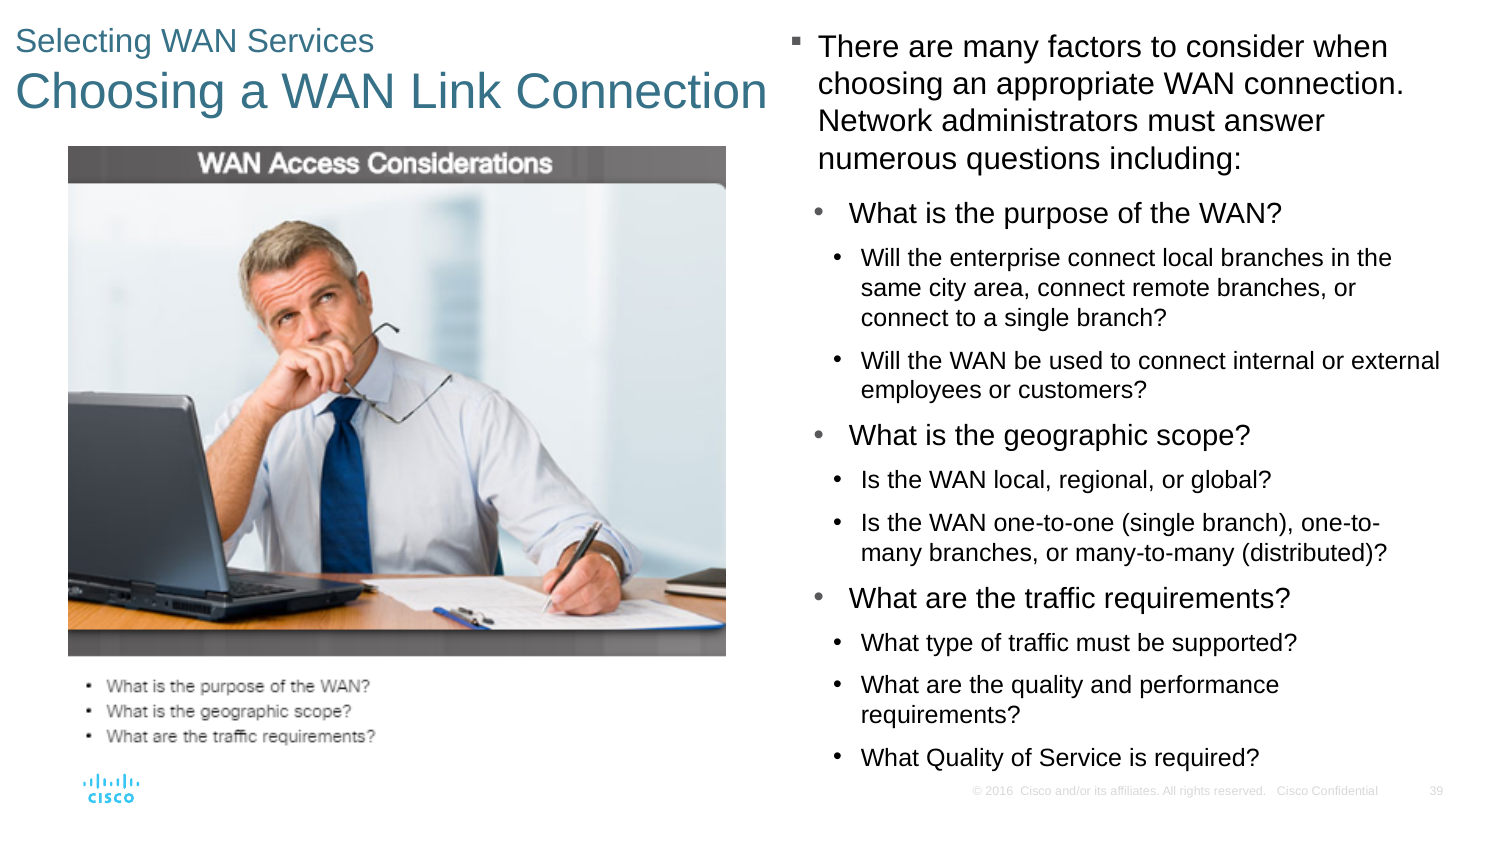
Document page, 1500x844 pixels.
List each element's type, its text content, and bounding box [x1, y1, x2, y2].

title Selecting WAN Services Choosing a WAN Link Connection [0, 6, 794, 131]
list There are many factors to consider when choosing an appropriate WAN connection. Network administrators must answer numerous questions including: What is the purpose of the WAN? Will the enterprise connect local branches in the same city area, connect remote branches, or connect to a single branch? Will the WAN be used to connect internal or external employees or customers? What is the geographic scope? Is the WAN local, regional, or global? Is the WAN one-to-one (single branch), one-to-many branches, or many-to-many (distributed)? What are the traffic requirements? What type of traffic must be supported? What are the quality and performance requirements? What Quality of Service is required? [775, 18, 1473, 799]
picture [67, 146, 727, 752]
